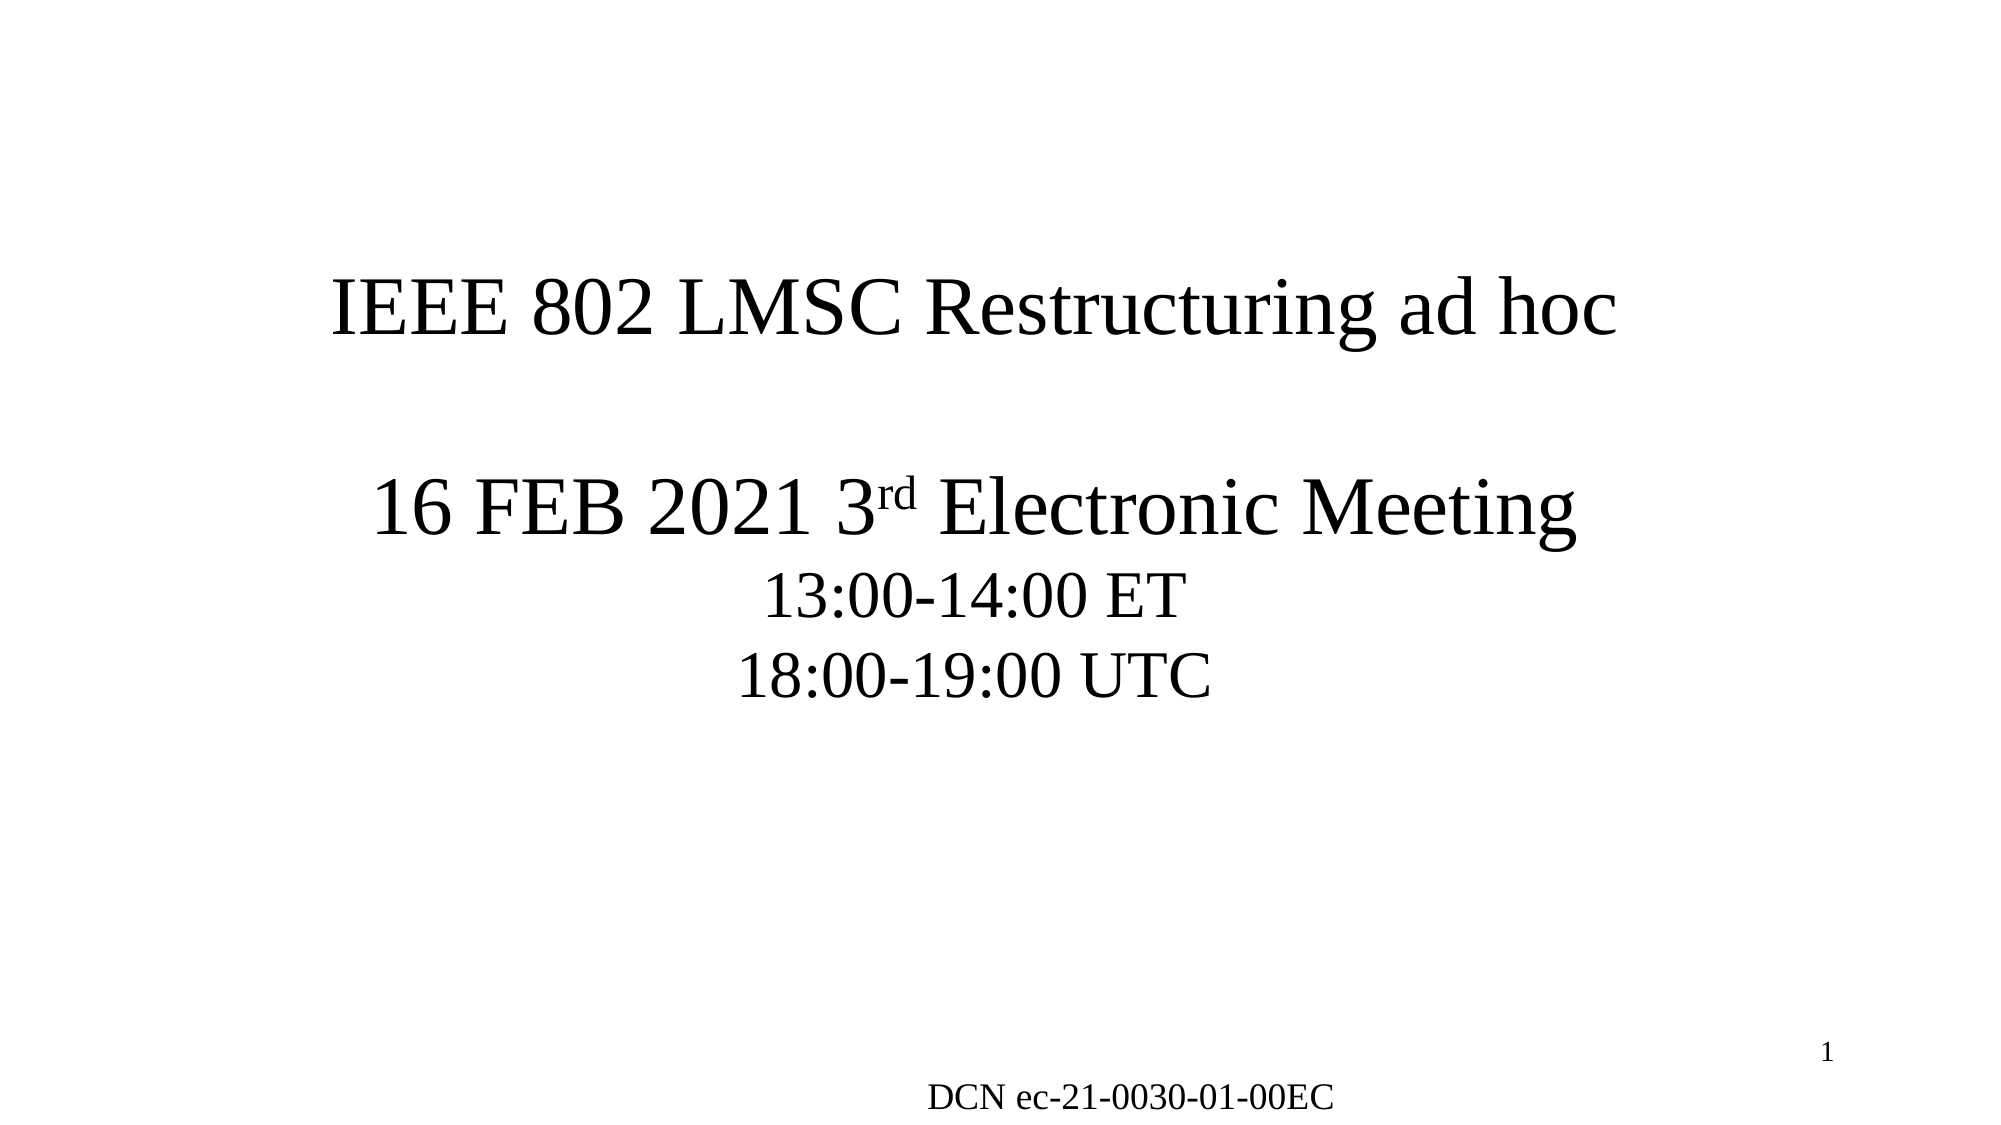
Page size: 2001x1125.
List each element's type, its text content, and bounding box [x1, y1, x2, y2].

slide_number 1 [1433, 1024, 1851, 1101]
title IEEE 802 LMSC Restructuring ad hoc 16 FEB 2021 3rd Electronic Meeting 13:00-14:00 ET 18:00-19:00 UTC [274, 224, 1676, 938]
text_box DCN ec-21-0030-01-00EC [912, 1064, 1780, 1125]
